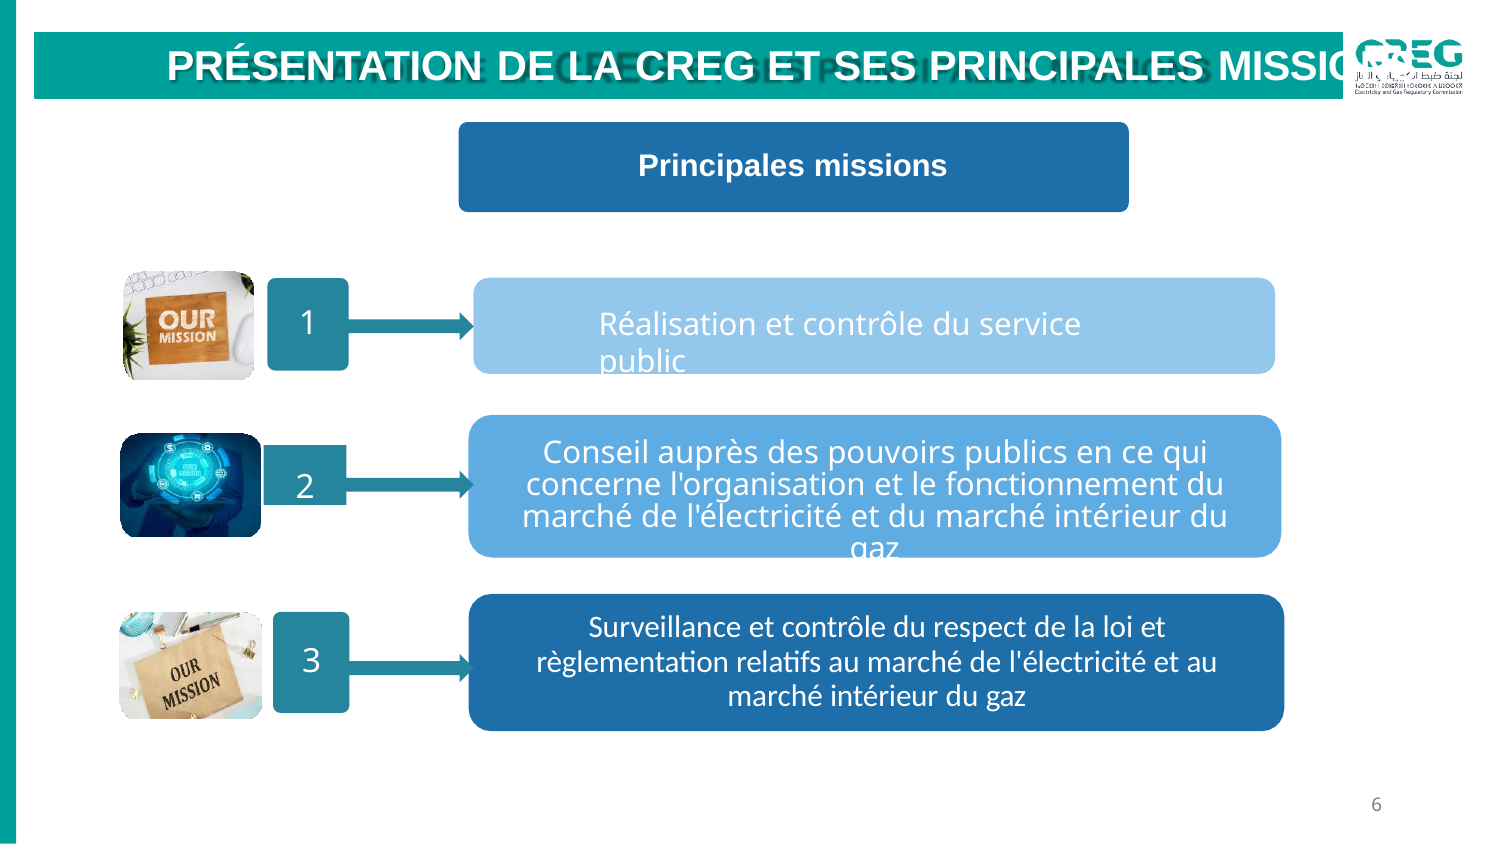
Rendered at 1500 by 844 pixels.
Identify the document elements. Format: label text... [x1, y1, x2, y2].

text_box [273, 611, 350, 713]
text_box [346, 654, 474, 683]
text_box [33, 25, 1343, 121]
text_box [458, 129, 1129, 213]
picture [121, 270, 254, 380]
text_box [347, 470, 474, 499]
text_box Surveillance et contrôle du respect de la loi et règlementation relatifs au marché de l'électricité et au marché intérieur du gaz [530, 603, 1223, 713]
title Présentation de la CREG et ses principales missions [34, 6, 1466, 180]
text_box Principales missions [635, 143, 952, 183]
text_box [468, 414, 1282, 558]
text_box 2 [266, 445, 347, 505]
slide_number 6 [1354, 792, 1391, 844]
text_box 1 [296, 299, 320, 342]
text_box 3 [300, 637, 323, 680]
text_box [473, 277, 1276, 374]
text_box Réalisation et contrôle du service public [596, 302, 1152, 380]
picture [119, 610, 262, 720]
picture [119, 432, 261, 538]
text_box Conseil auprès des pouvoirs publics en ce qui concerne l'organisation et le fonctionnement du marché de l'électricité et du marché intérieur du gaz [514, 430, 1235, 567]
text_box [267, 278, 349, 371]
text_box [346, 312, 474, 341]
text_box [468, 593, 1285, 732]
